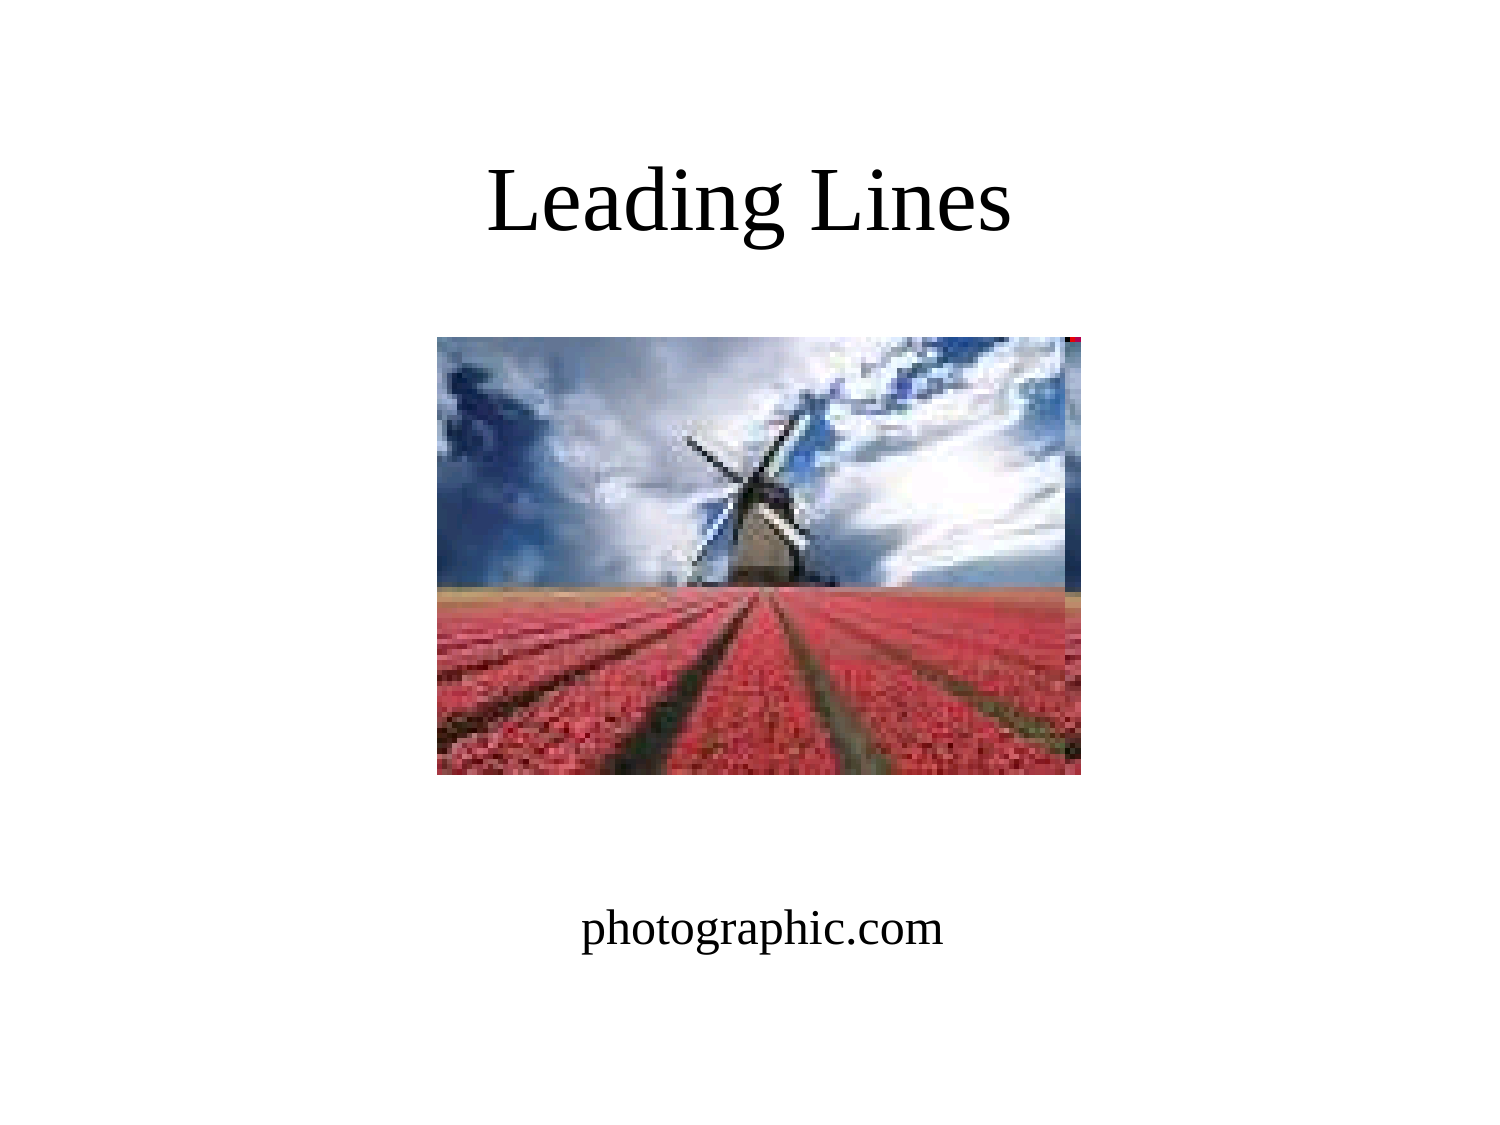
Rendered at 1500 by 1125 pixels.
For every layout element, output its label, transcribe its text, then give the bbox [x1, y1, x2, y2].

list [437, 337, 1081, 776]
text_box photographic.com [424, 887, 1100, 963]
title Leading Lines [112, 99, 1388, 288]
